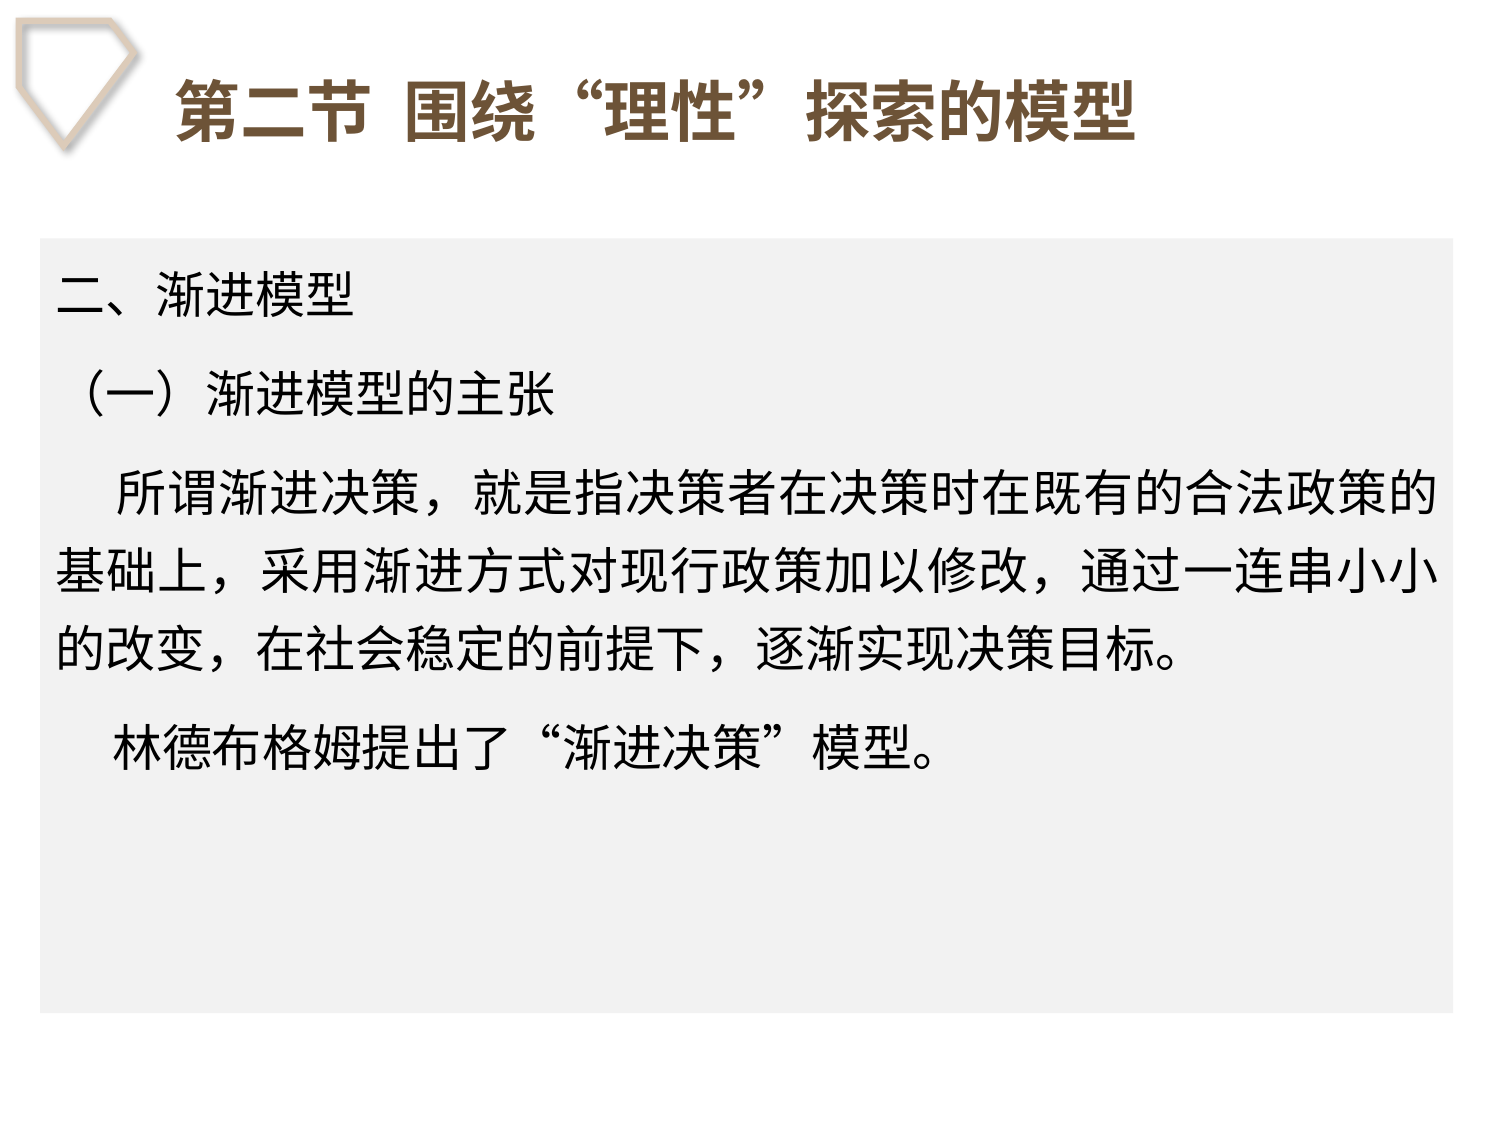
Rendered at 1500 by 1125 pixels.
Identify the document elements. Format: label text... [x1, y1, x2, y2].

title 第二节 围绕“理性”探索的模型 [158, 0, 1456, 159]
list 二、渐进模型 （一）渐进模型的主张 所谓渐进决策，就是指决策者在决策时在既有的合法政策的基础上，采用渐进方式对现行政策加以修改，通过一连串小小的改变，在社会稳定的前提下，逐渐实现决策目标。 林德布格姆提出了“渐进决策”模型。 [40, 238, 1454, 1014]
